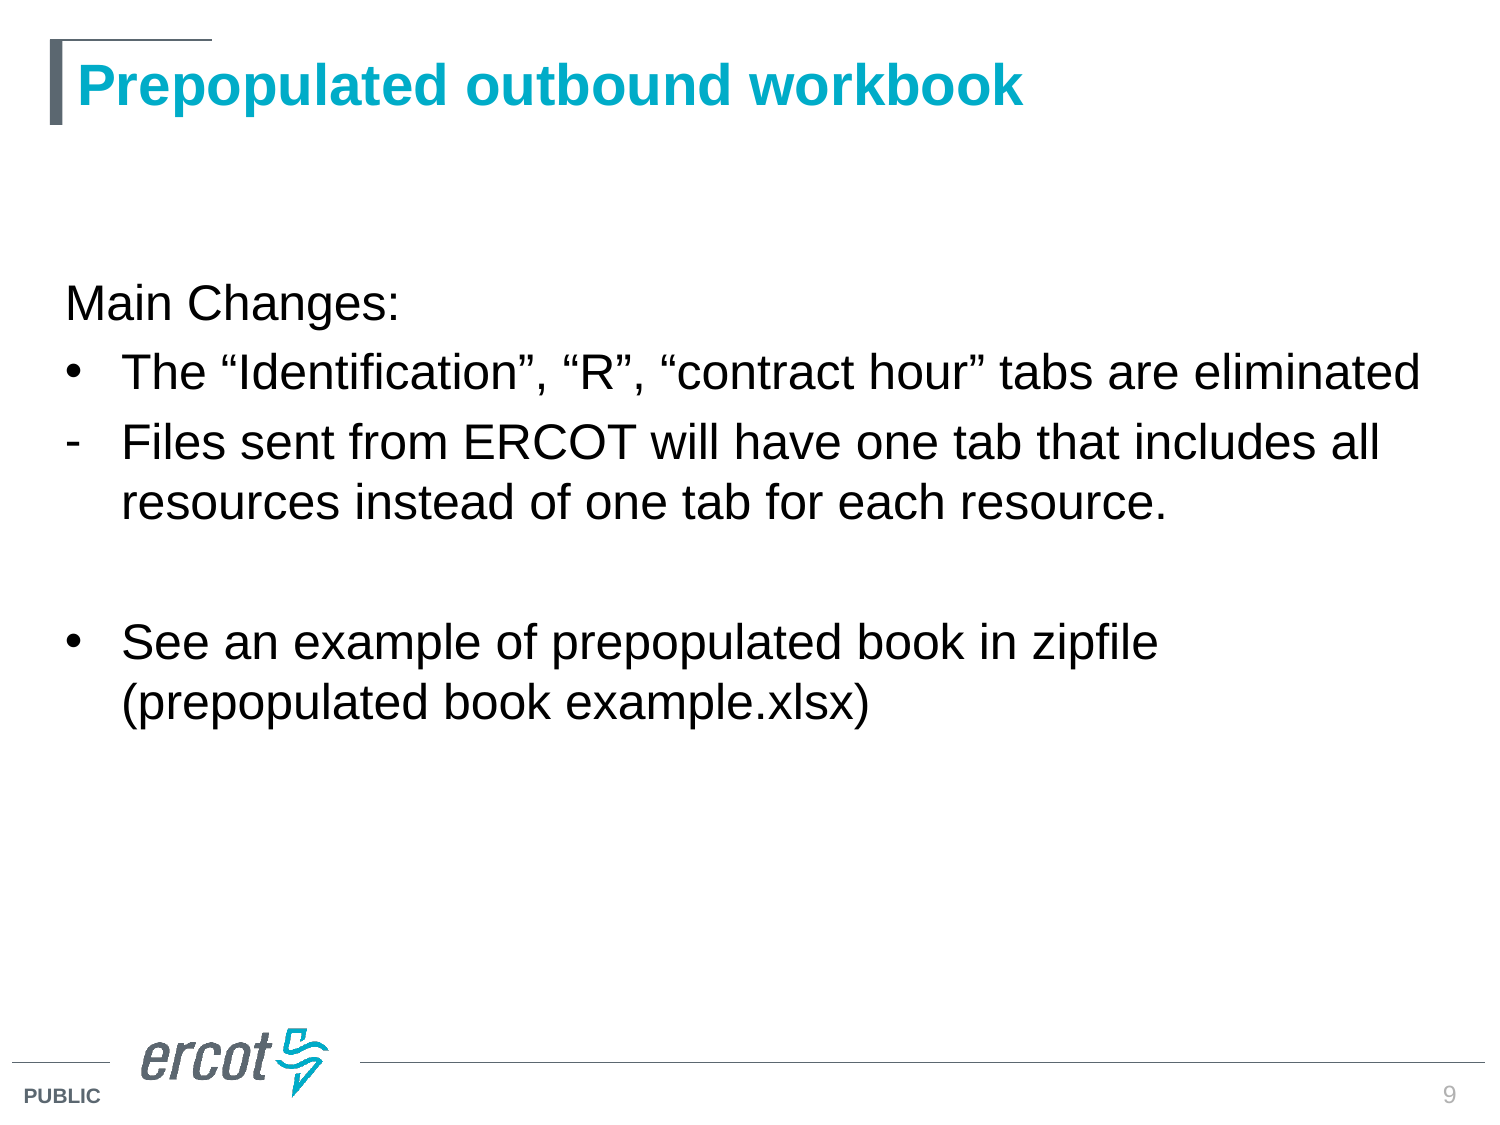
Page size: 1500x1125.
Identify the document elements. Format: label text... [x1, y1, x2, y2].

list Main Changes: The “Identification”, “R”, “contract hour” tabs are eliminated Files sent from ERCOT will have one tab that includes all resources instead of one tab for each resource. See an example of prepopulated book in zipfile (prepopulated book example.xlsx) [50, 262, 1450, 972]
picture [137, 1024, 332, 1100]
title Prepopulated outbound workbook [62, 39, 1450, 228]
slide_number 9 [1412, 1076, 1488, 1112]
